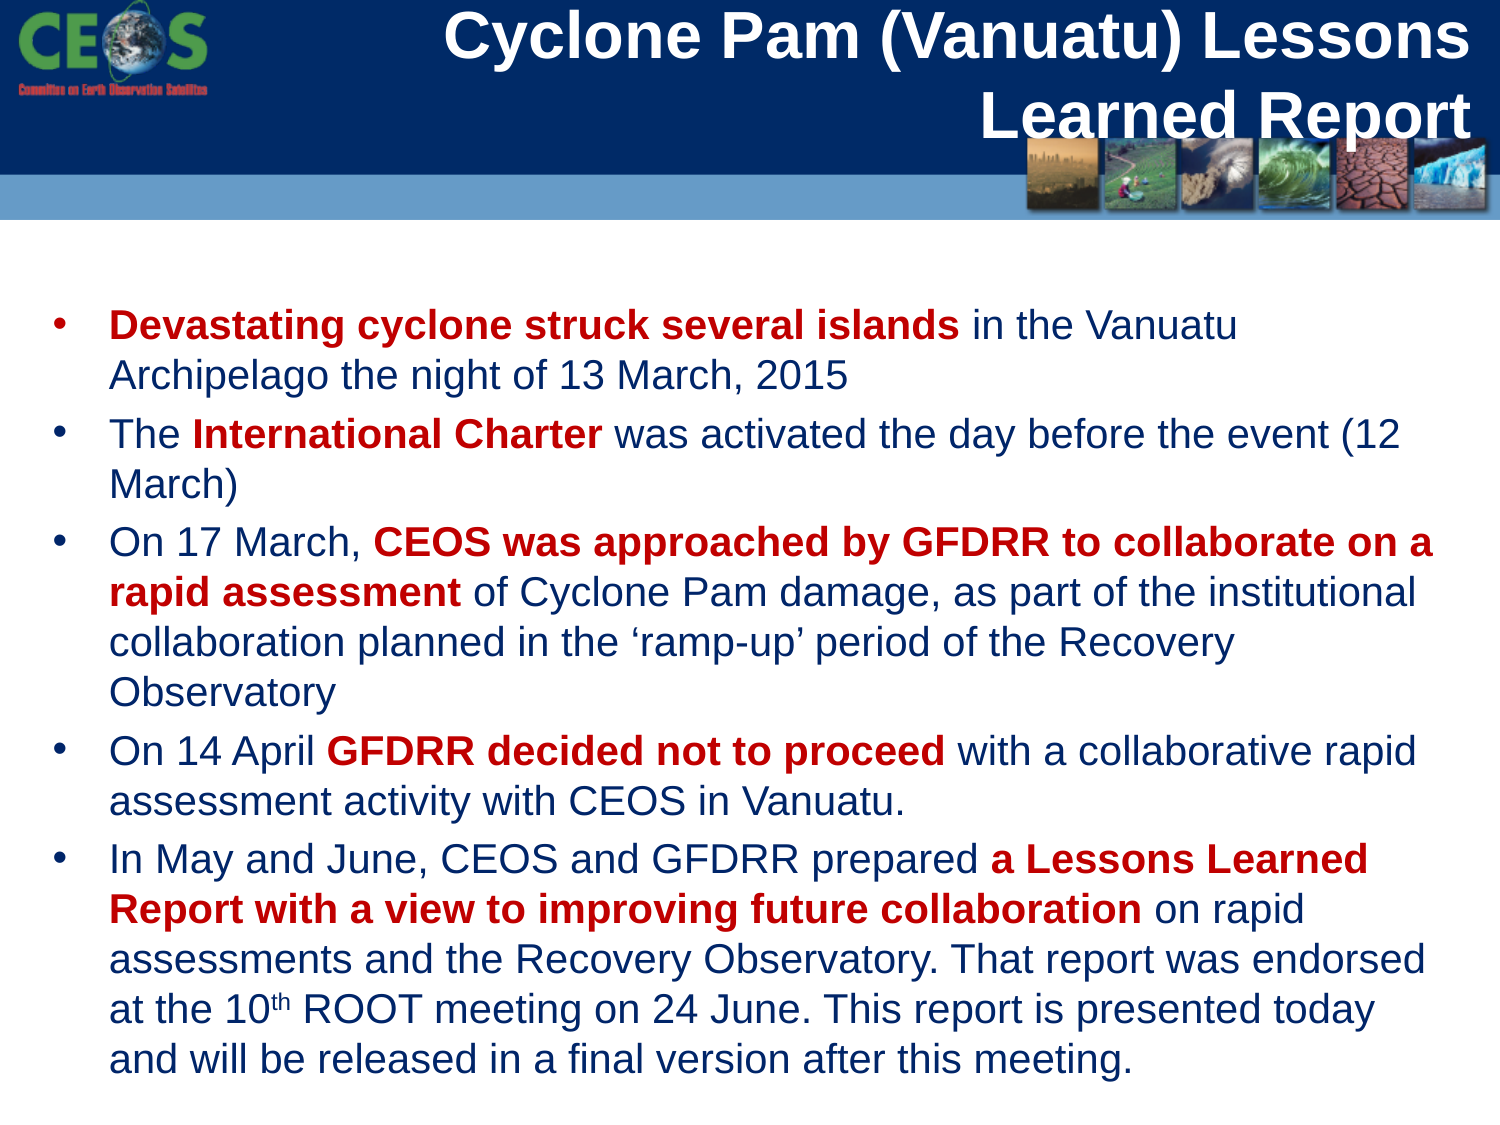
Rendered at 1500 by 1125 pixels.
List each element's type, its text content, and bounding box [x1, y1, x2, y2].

list Devastating cyclone struck several islands in the Vanuatu Archipelago the night of 13 March, 2015 The International Charter was activated the day before the event (12 March) On 17 March, CEOS was approached by GFDRR to collaborate on a rapid assessment of Cyclone Pam damage, as part of the institutional collaboration planned in the ‘ramp-up’ period of the Recovery Observatory On 14 April GFDRR decided not to proceed with a collaborative rapid assessment activity with CEOS in Vanuatu. In May and June, CEOS and GFDRR prepared a Lessons Learned Report with a view to improving future collaboration on rapid assessments and the Recovery Observatory. That report was endorsed at the 10th ROOT meeting on 24 June. This report is presented today and will be released in a final version after this meeting. [37, 290, 1467, 1088]
title Cyclone Pam (Vanuatu) Lessons Learned Report [350, 30, 1488, 114]
picture [0, 0, 1500, 220]
